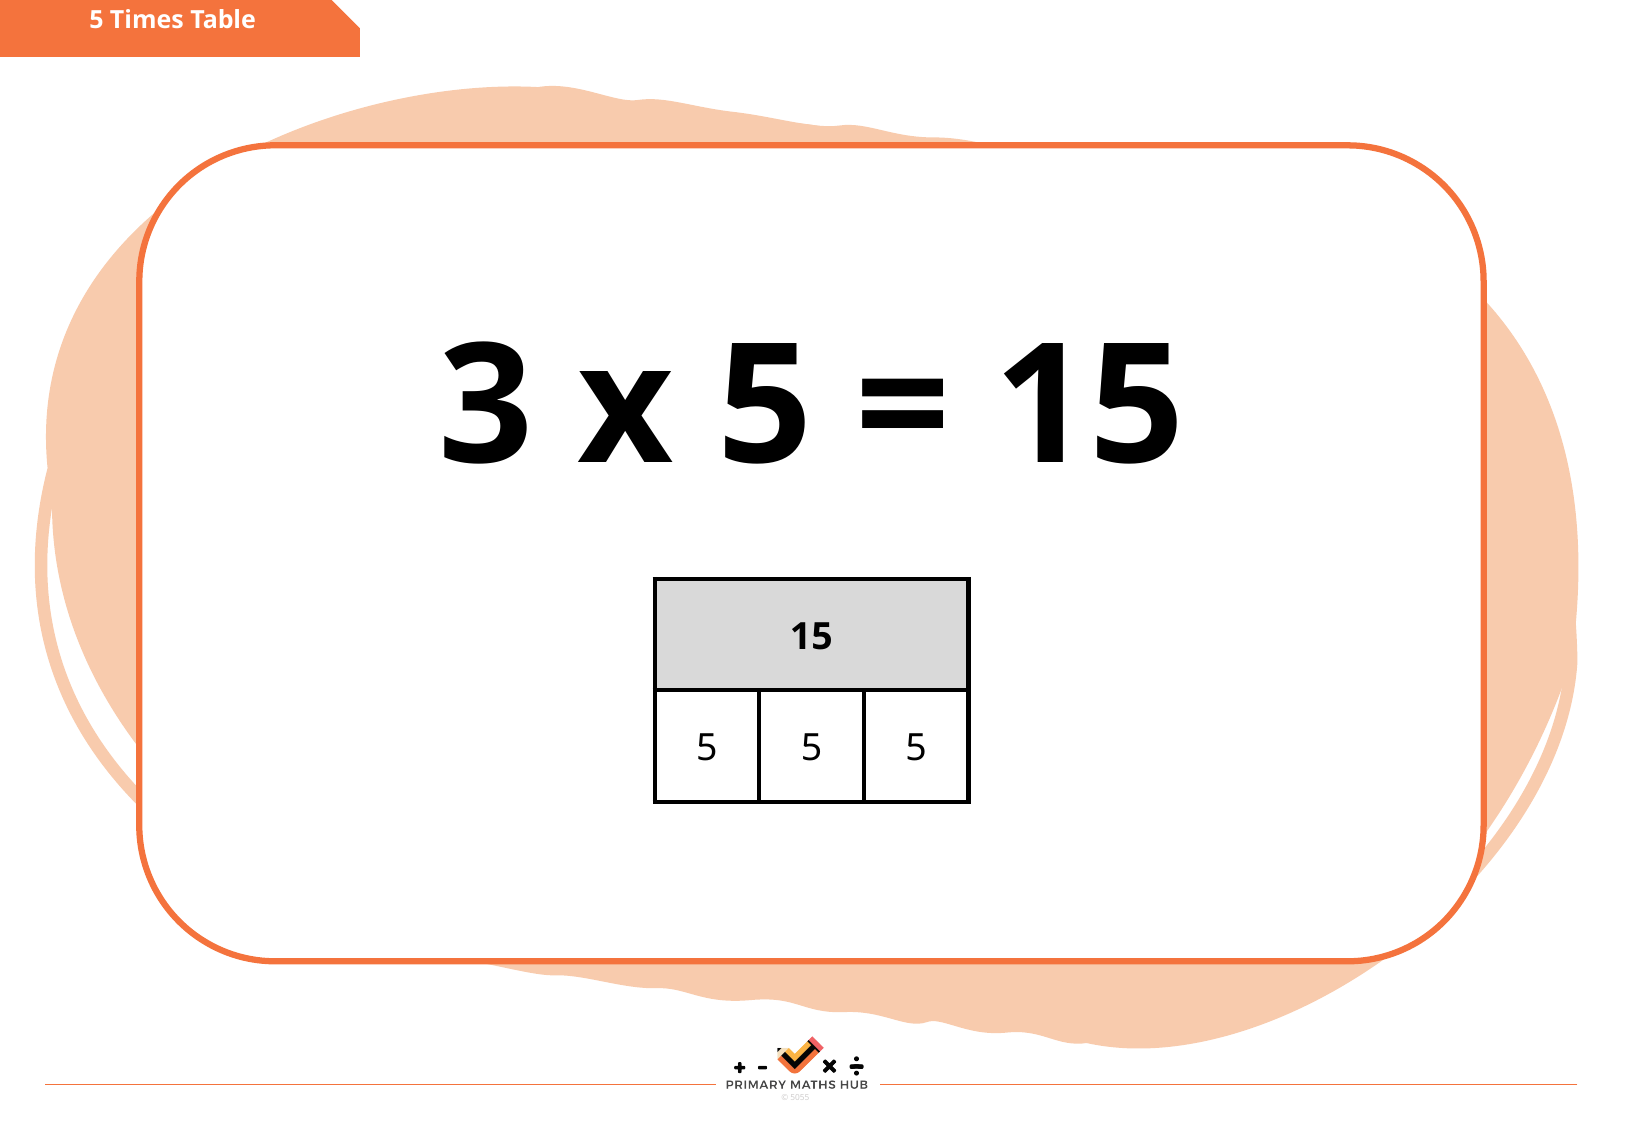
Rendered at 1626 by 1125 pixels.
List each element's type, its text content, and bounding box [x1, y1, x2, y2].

table_header 15 [657, 581, 966, 688]
text_box 5 Times Table [0, 0, 361, 58]
text_box © 5055 [720, 1084, 870, 1110]
text_box [138, 144, 1485, 963]
text_box [1479, 300, 1579, 867]
text_box [496, 960, 1374, 1044]
table_cell 5 [866, 692, 966, 800]
table_cell 5 [657, 692, 757, 800]
picture [722, 1034, 872, 1094]
text_box [39, 214, 155, 799]
text_box [273, 91, 956, 144]
table_cell 5 [761, 692, 862, 800]
text_box 3 x 5 = 15 [140, 288, 1485, 503]
